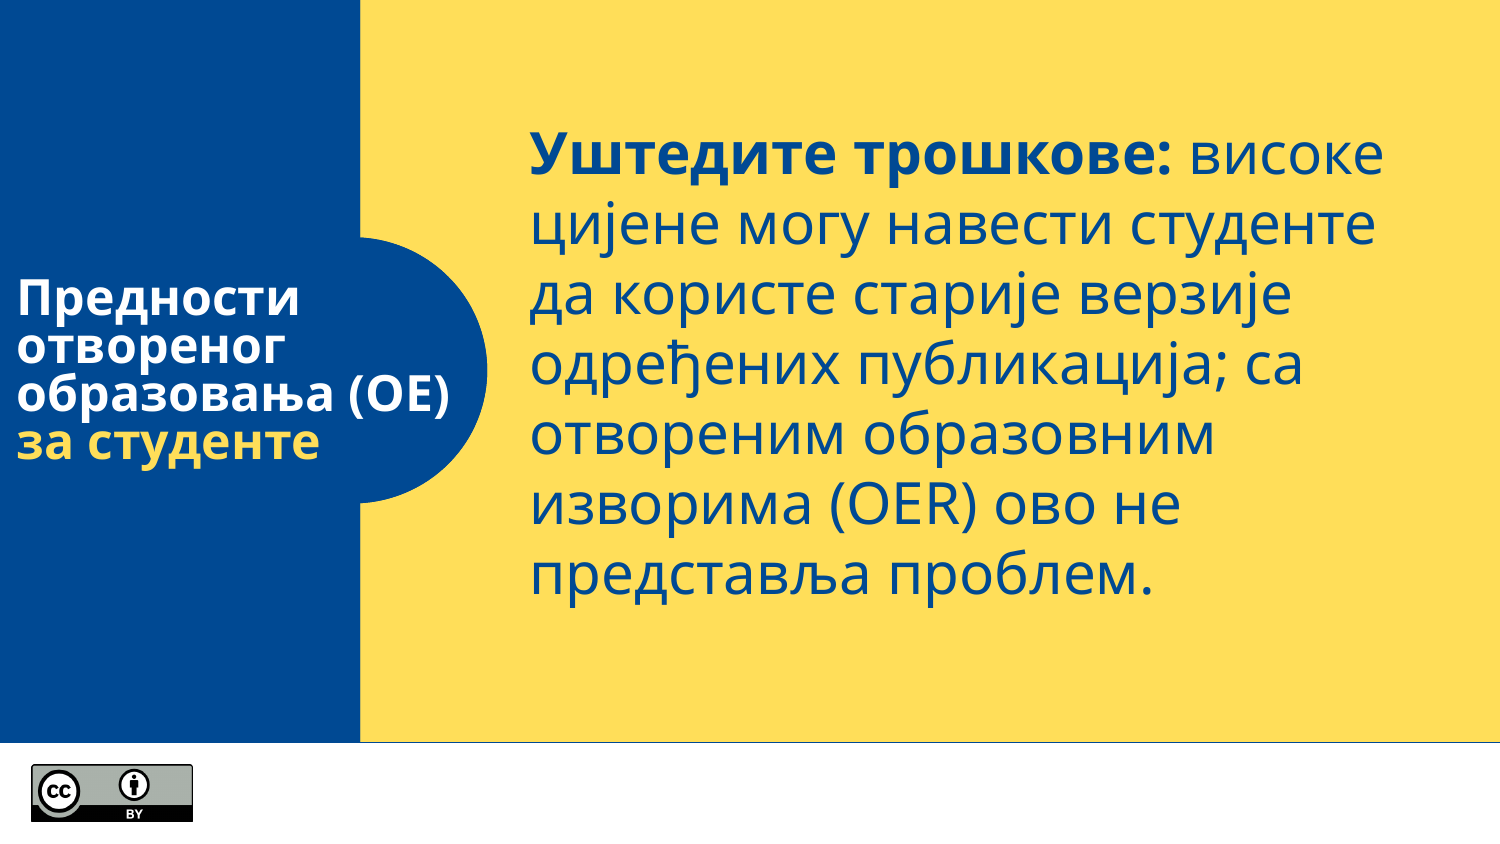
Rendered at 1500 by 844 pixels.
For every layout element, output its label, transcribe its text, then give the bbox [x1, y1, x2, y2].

text_box [0, 0, 361, 742]
picture [31, 764, 193, 822]
text_box Уштедите трошкове: високе цијене могу навести студенте да користе старије верзије одређених публикација; са отвореним образовним изворима (OER) ово не представља проблем. [514, 101, 1402, 622]
text_box Предности отвореног образовања (ОЕ) за студенте [1, 262, 488, 485]
text_box [0, 750, 1500, 844]
text_box [284, 485, 421, 504]
text_box [274, 237, 431, 262]
